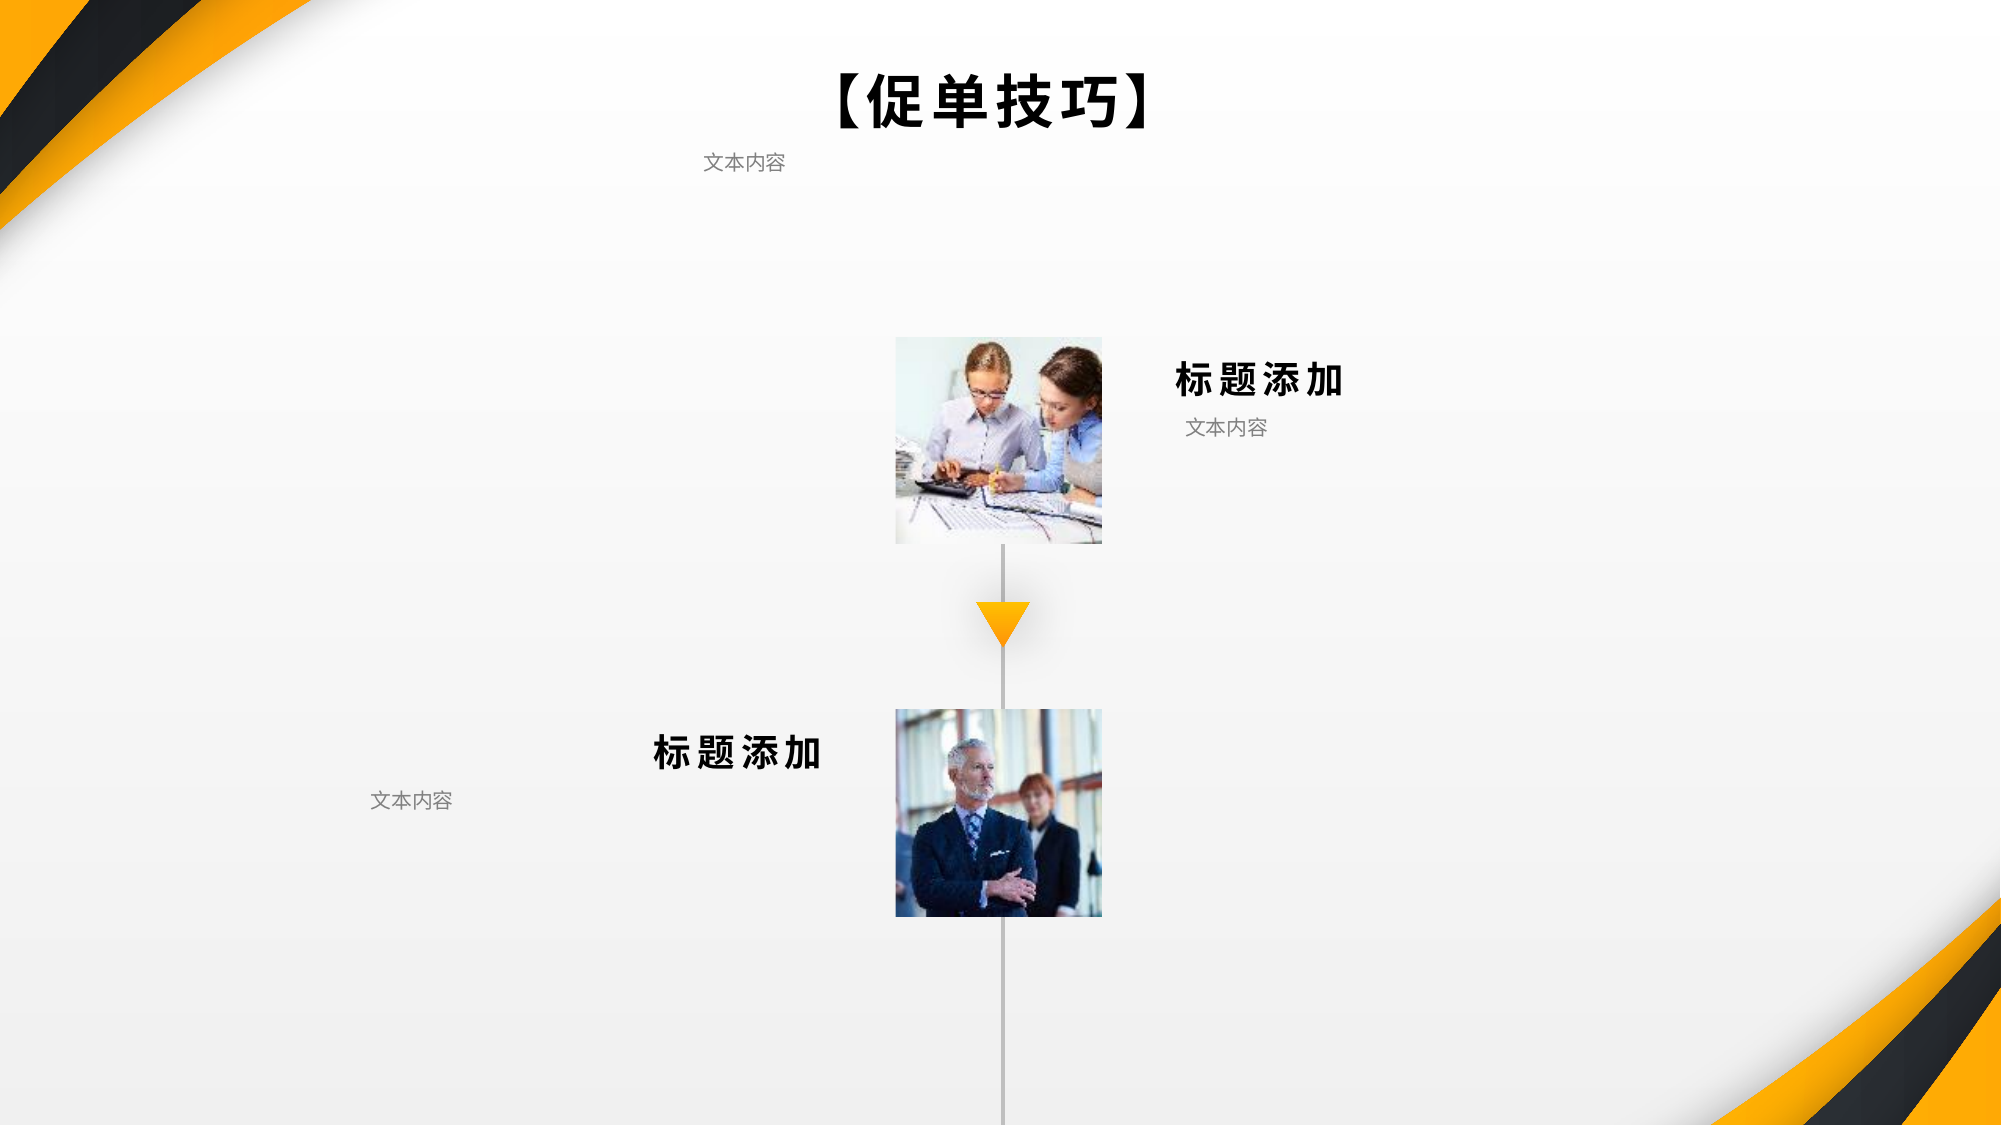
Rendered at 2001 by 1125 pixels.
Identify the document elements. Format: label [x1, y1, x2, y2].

text_box [895, 709, 976, 917]
text_box [976, 494, 1030, 1125]
text_box [895, 336, 1103, 544]
text_box [1030, 709, 1103, 917]
text_box [0, 0, 267, 671]
text_box [679, 58, 1321, 183]
text_box [1692, 493, 2000, 1125]
text_box [346, 721, 838, 821]
text_box [1160, 348, 1652, 448]
